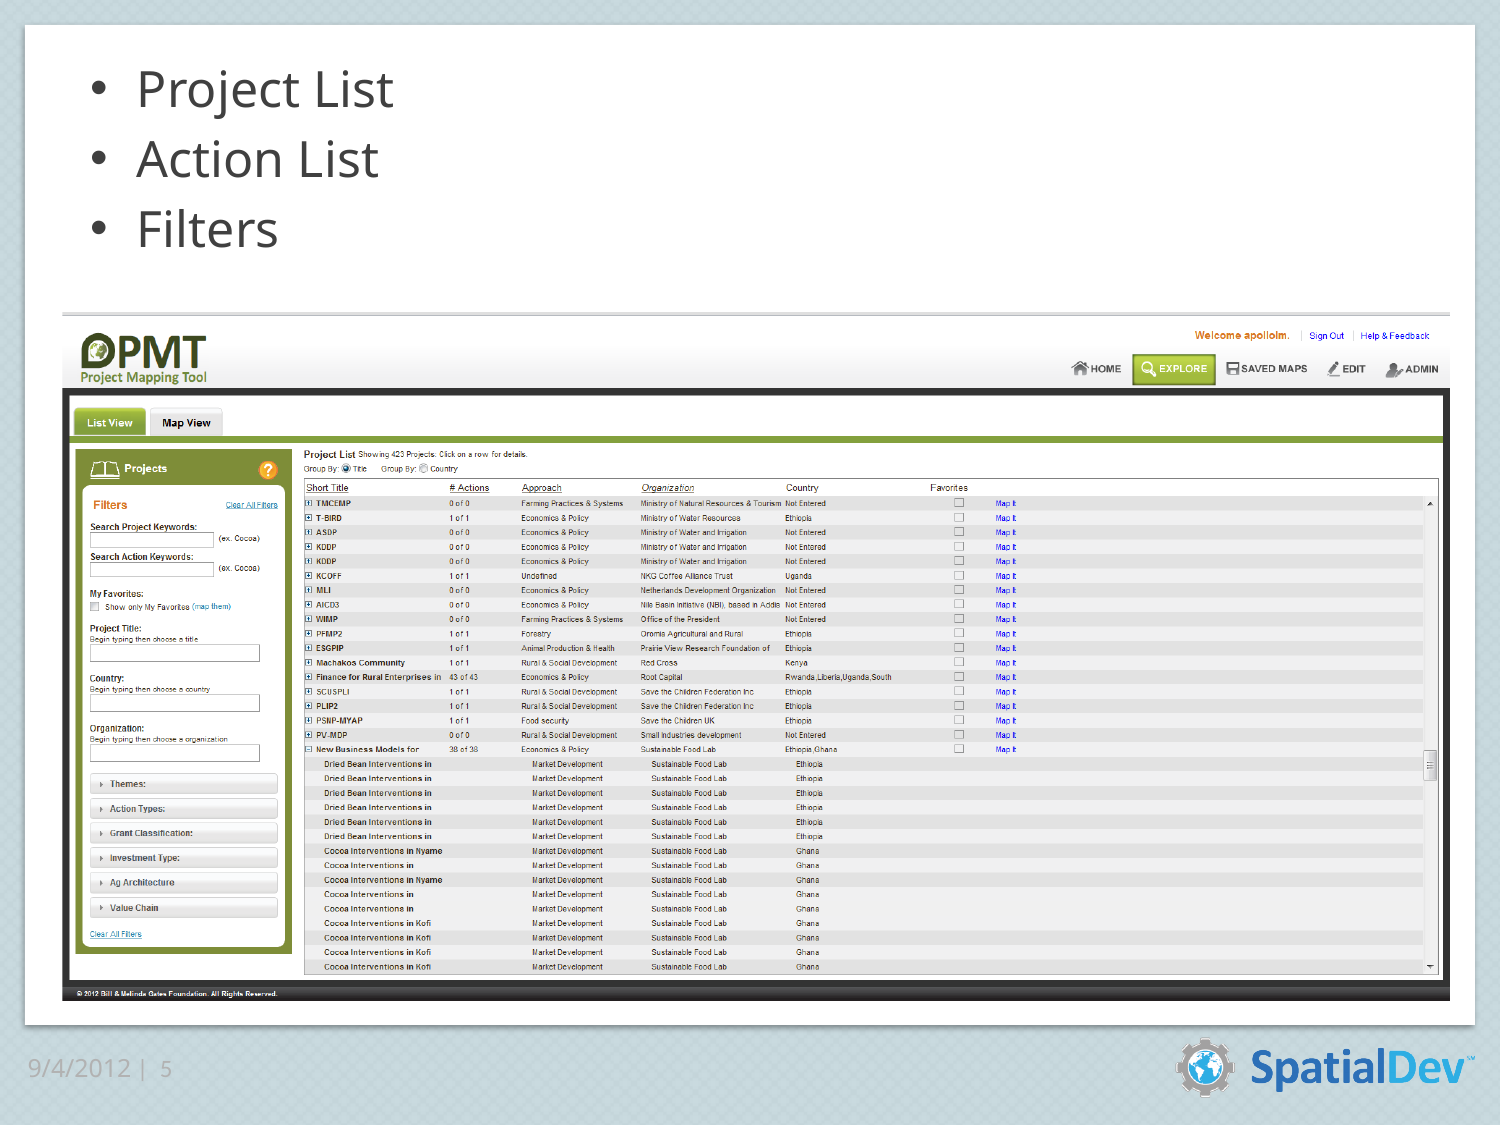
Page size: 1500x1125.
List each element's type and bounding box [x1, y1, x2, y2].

text_box [1174, 1037, 1476, 1099]
picture [0, 0, 1500, 1125]
